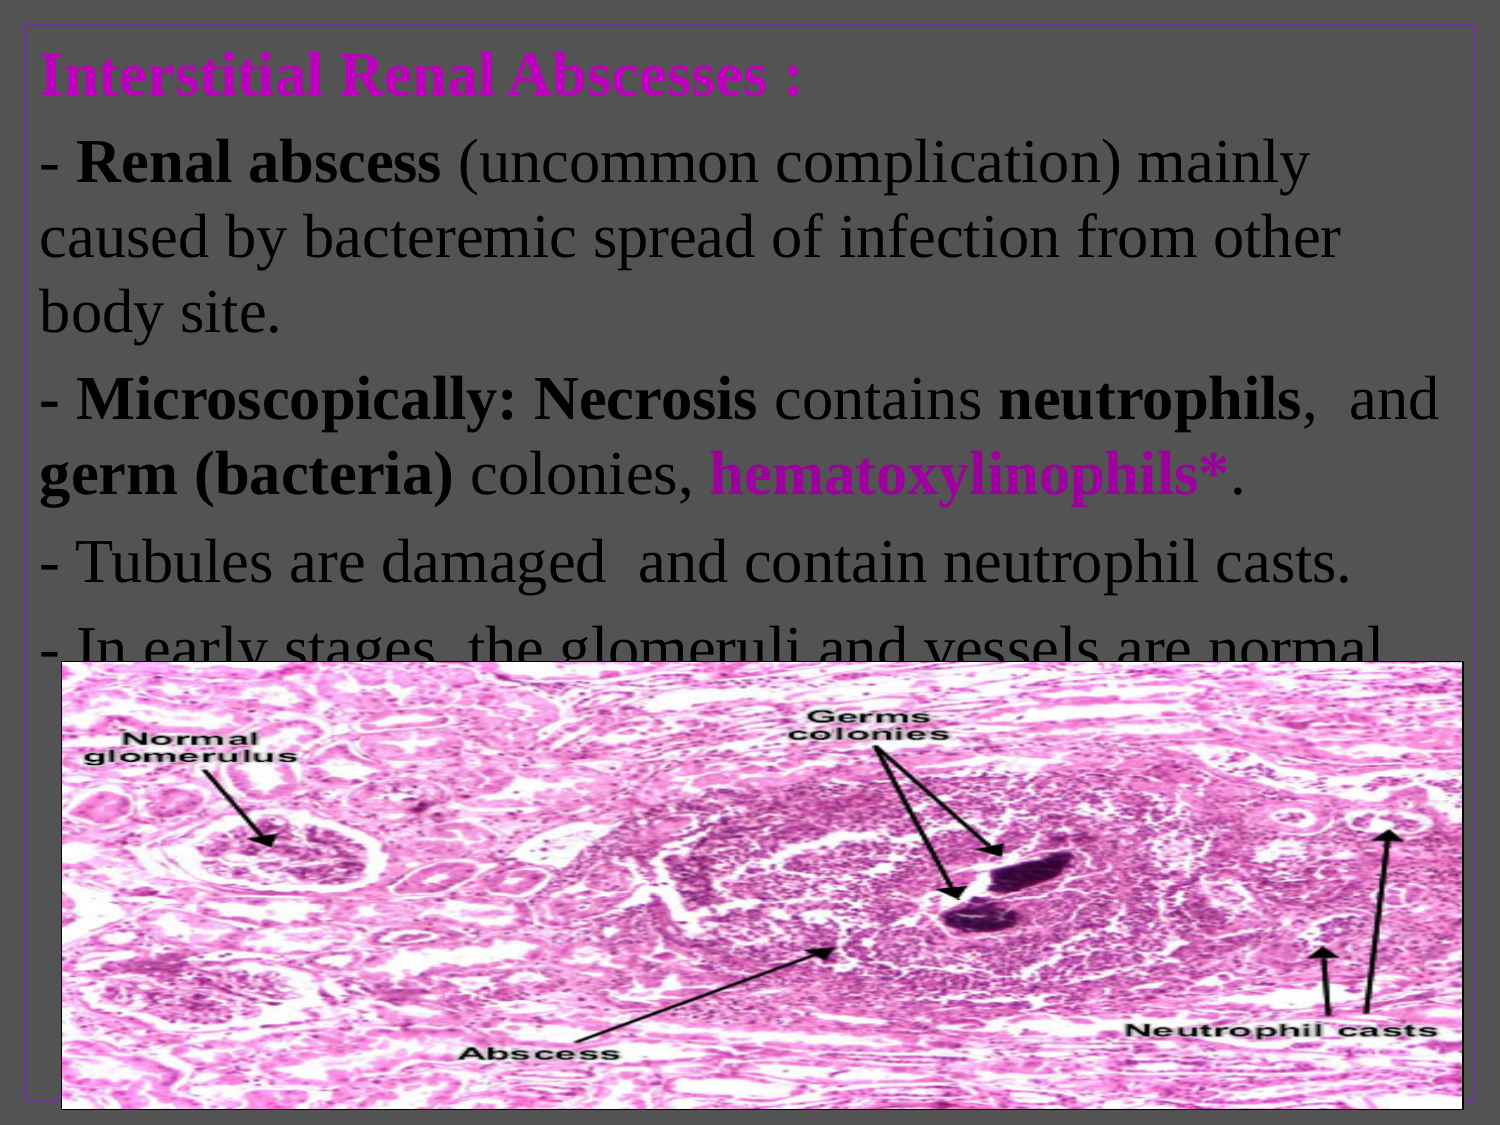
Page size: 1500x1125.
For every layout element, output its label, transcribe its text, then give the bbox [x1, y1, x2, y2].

subtitle Interstitial Renal Abscesses : - Renal abscess (uncommon complication) mainly caused by bacteremic spread of infection from other body site. - Microscopically: Necrosis contains neutrophils, and germ (bacteria) colonies, hematoxylinophils*. - Tubules are damaged and contain neutrophil casts. - In early stages, the glomeruli and vessels are normal. [24, 24, 1475, 1101]
picture [61, 661, 1463, 1109]
